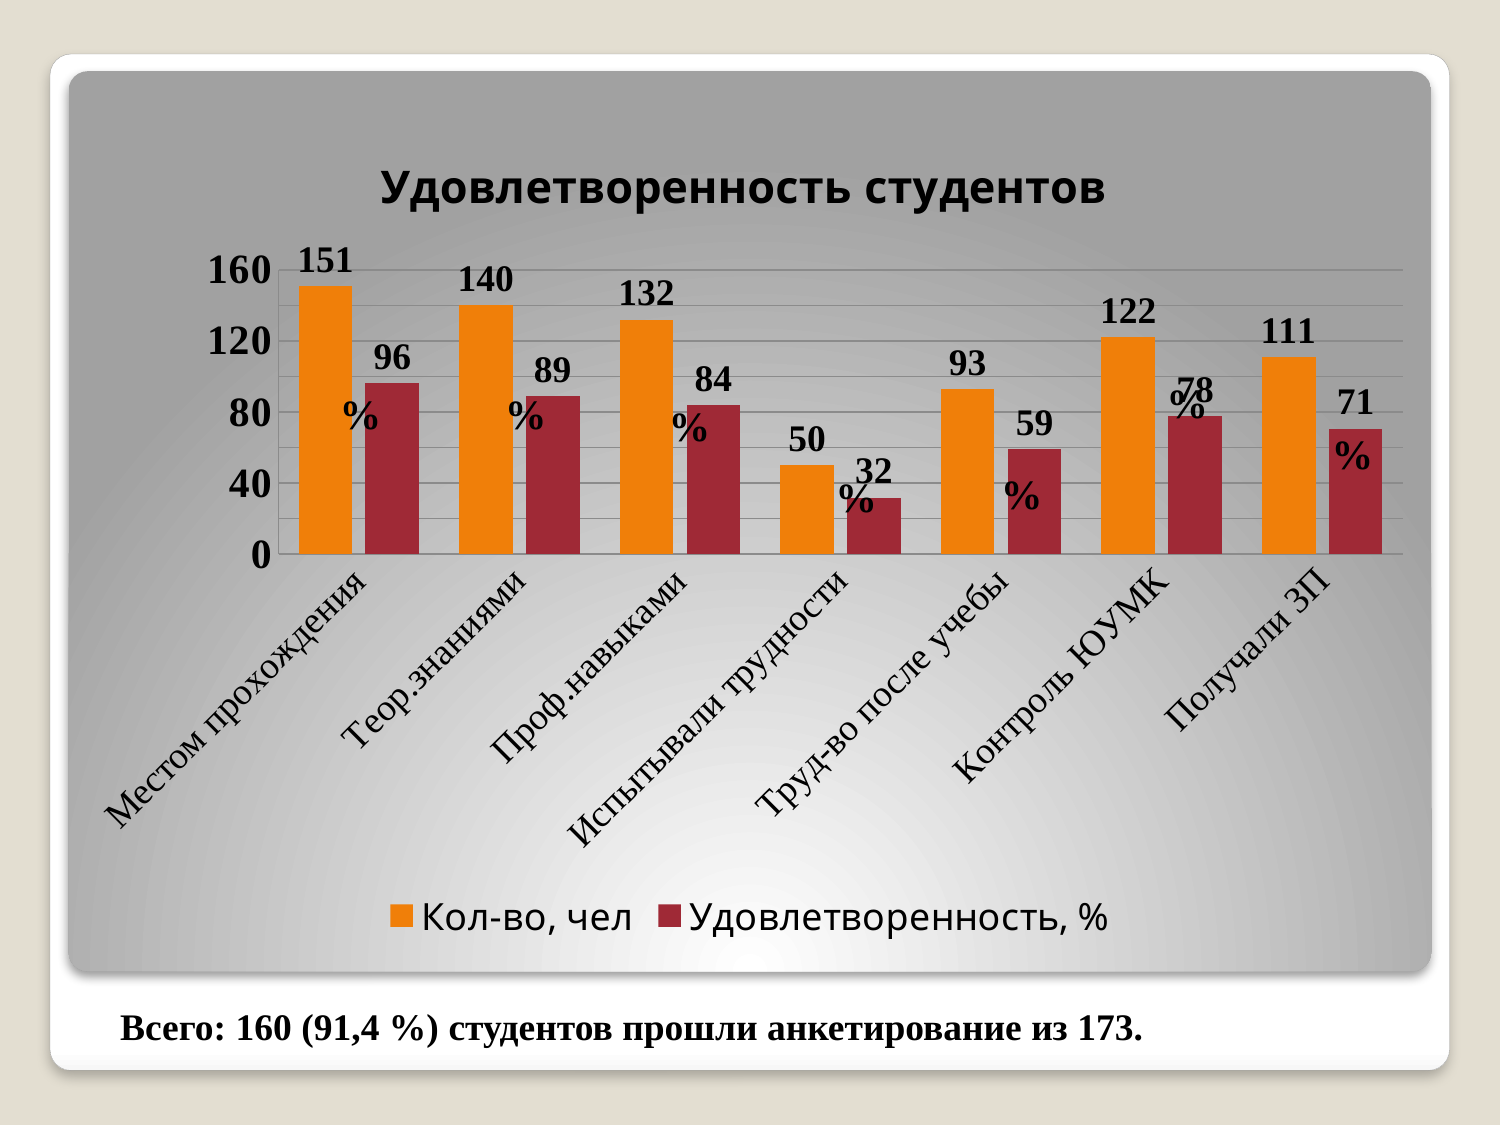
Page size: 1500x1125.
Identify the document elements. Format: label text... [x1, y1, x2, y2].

chart [70, 116, 1430, 950]
text_box Всего: 160 (91,4 %) студентов прошли анкетирование из 173. [105, 996, 1341, 1056]
